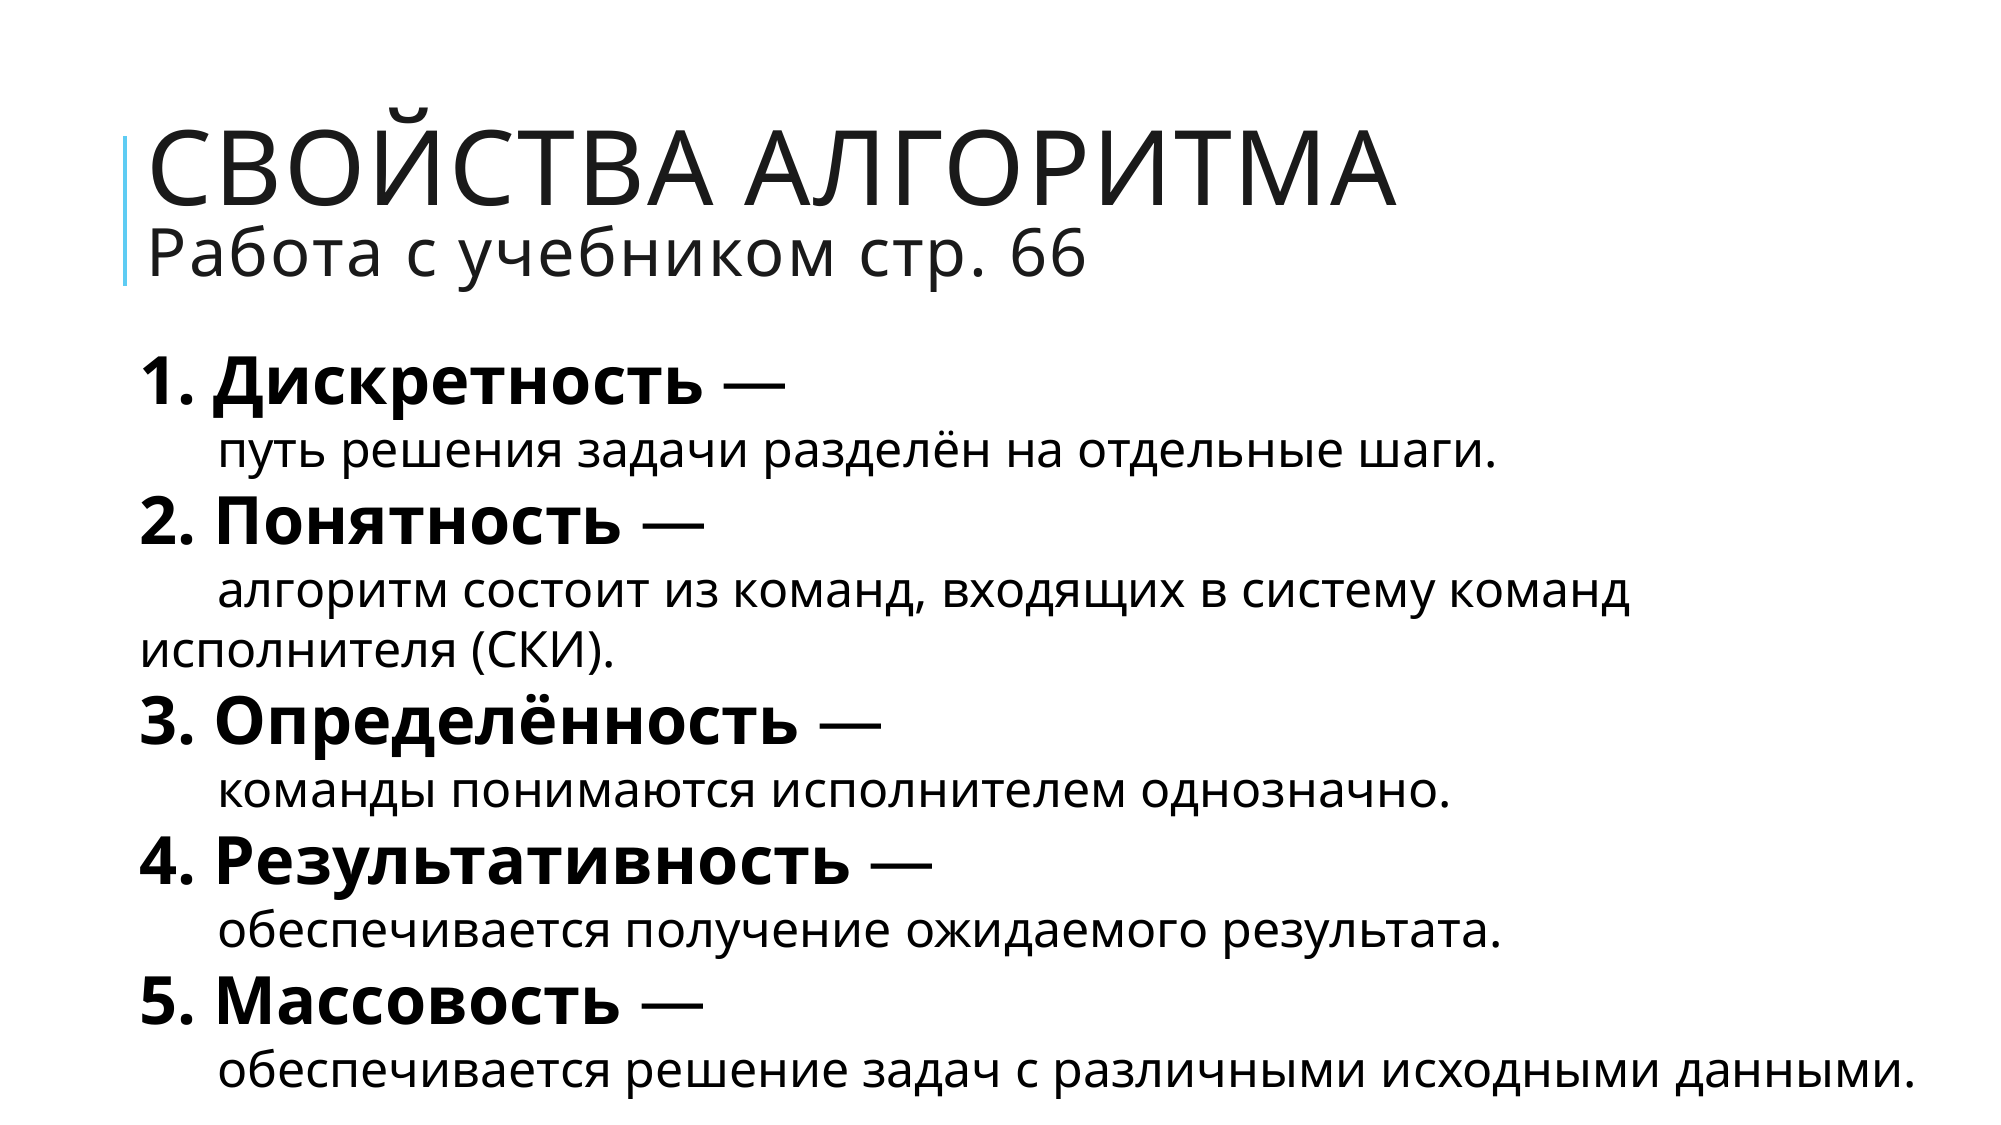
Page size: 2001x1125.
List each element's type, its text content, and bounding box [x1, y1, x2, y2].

title Свойства алгоритма Работа с учебником стр. 66 [131, 84, 1727, 330]
list 1. Дискретность — путь решения задачи разделён на отдельные шаги. 2. Понятность — алгоритм состоит из команд, входящих в систему команд исполнителя (СКИ). 3. Определённость — команды понимаются исполнителем однозначно. 4. Результативность — обеспечивается получение ожидаемого результата. 5. Массовость — обеспечивается решение задач с различными исходными данными. [131, 330, 1966, 1125]
